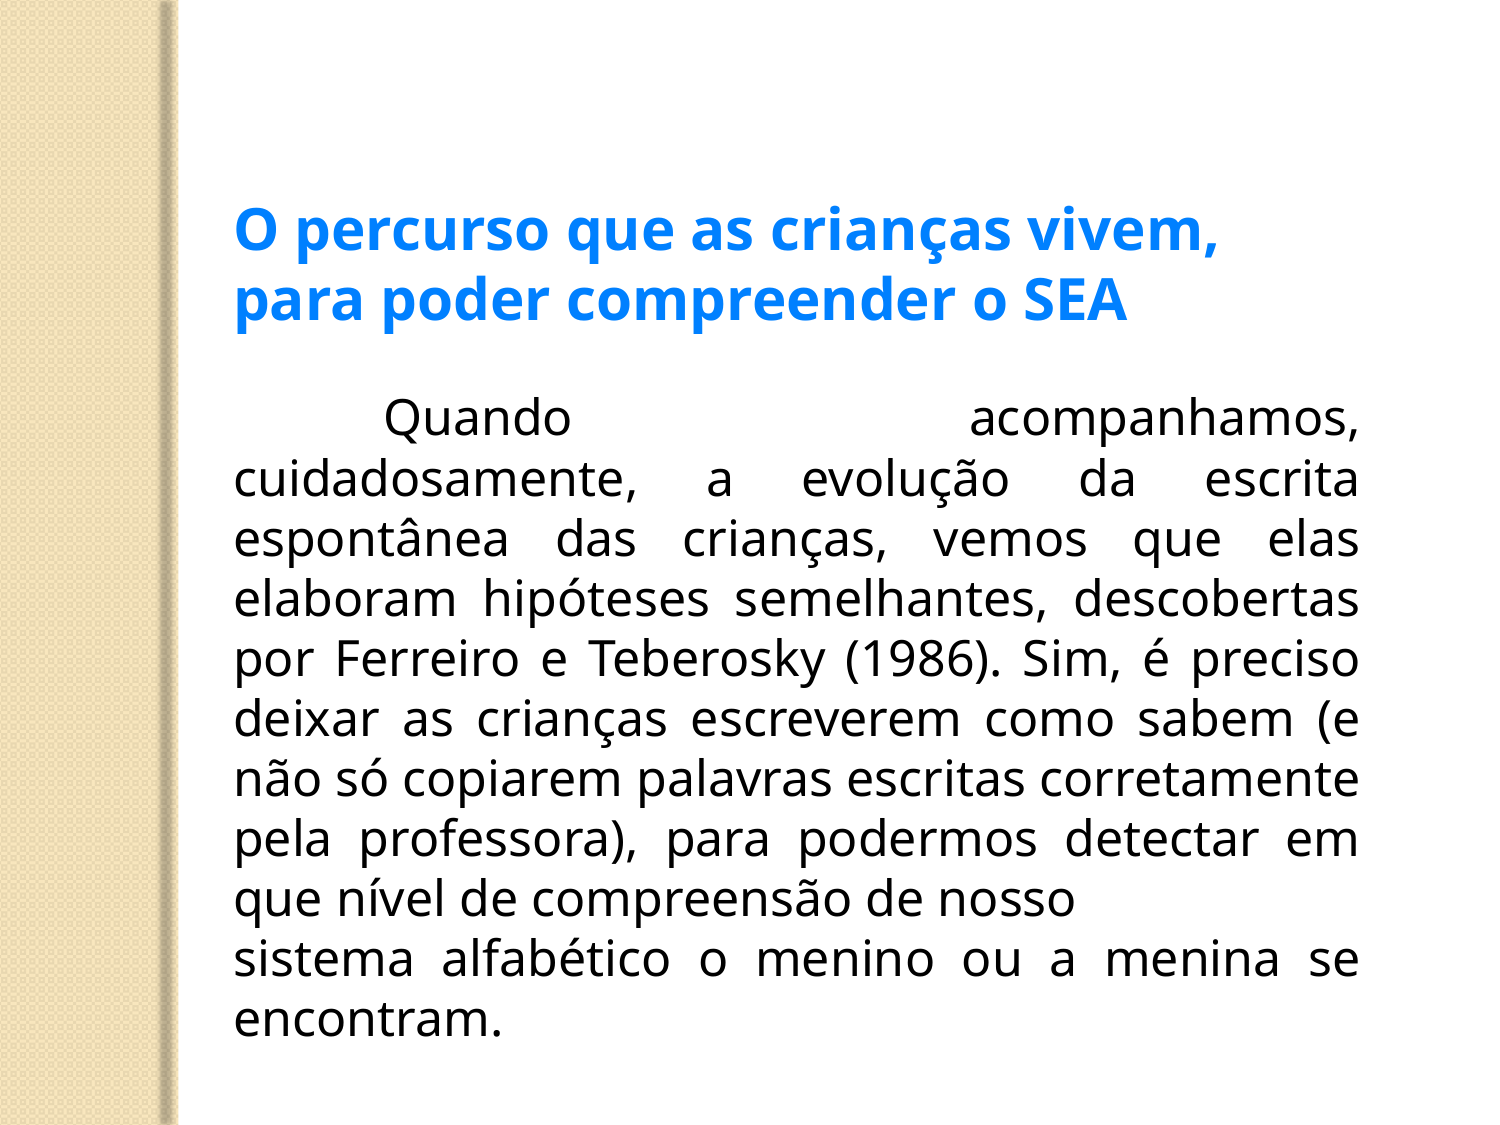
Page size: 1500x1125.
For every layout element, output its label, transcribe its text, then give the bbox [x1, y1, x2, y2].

picture [0, 0, 179, 1125]
text_box O percurso que as crianças vivem, para poder compreender o SEA Quando acompanhamos, cuidadosamente, a evolução da escrita espontânea das crianças, vemos que elas elaboram hipóteses semelhantes, descobertas por Ferreiro e Teberosky (1986). Sim, é preciso deixar as crianças escreverem como sabem (e não só copiarem palavras escritas corretamente pela professora), para podermos detectar em que nível de compreensão de nosso sistema alfabético o menino ou a menina se encontram. [218, 184, 1376, 1055]
